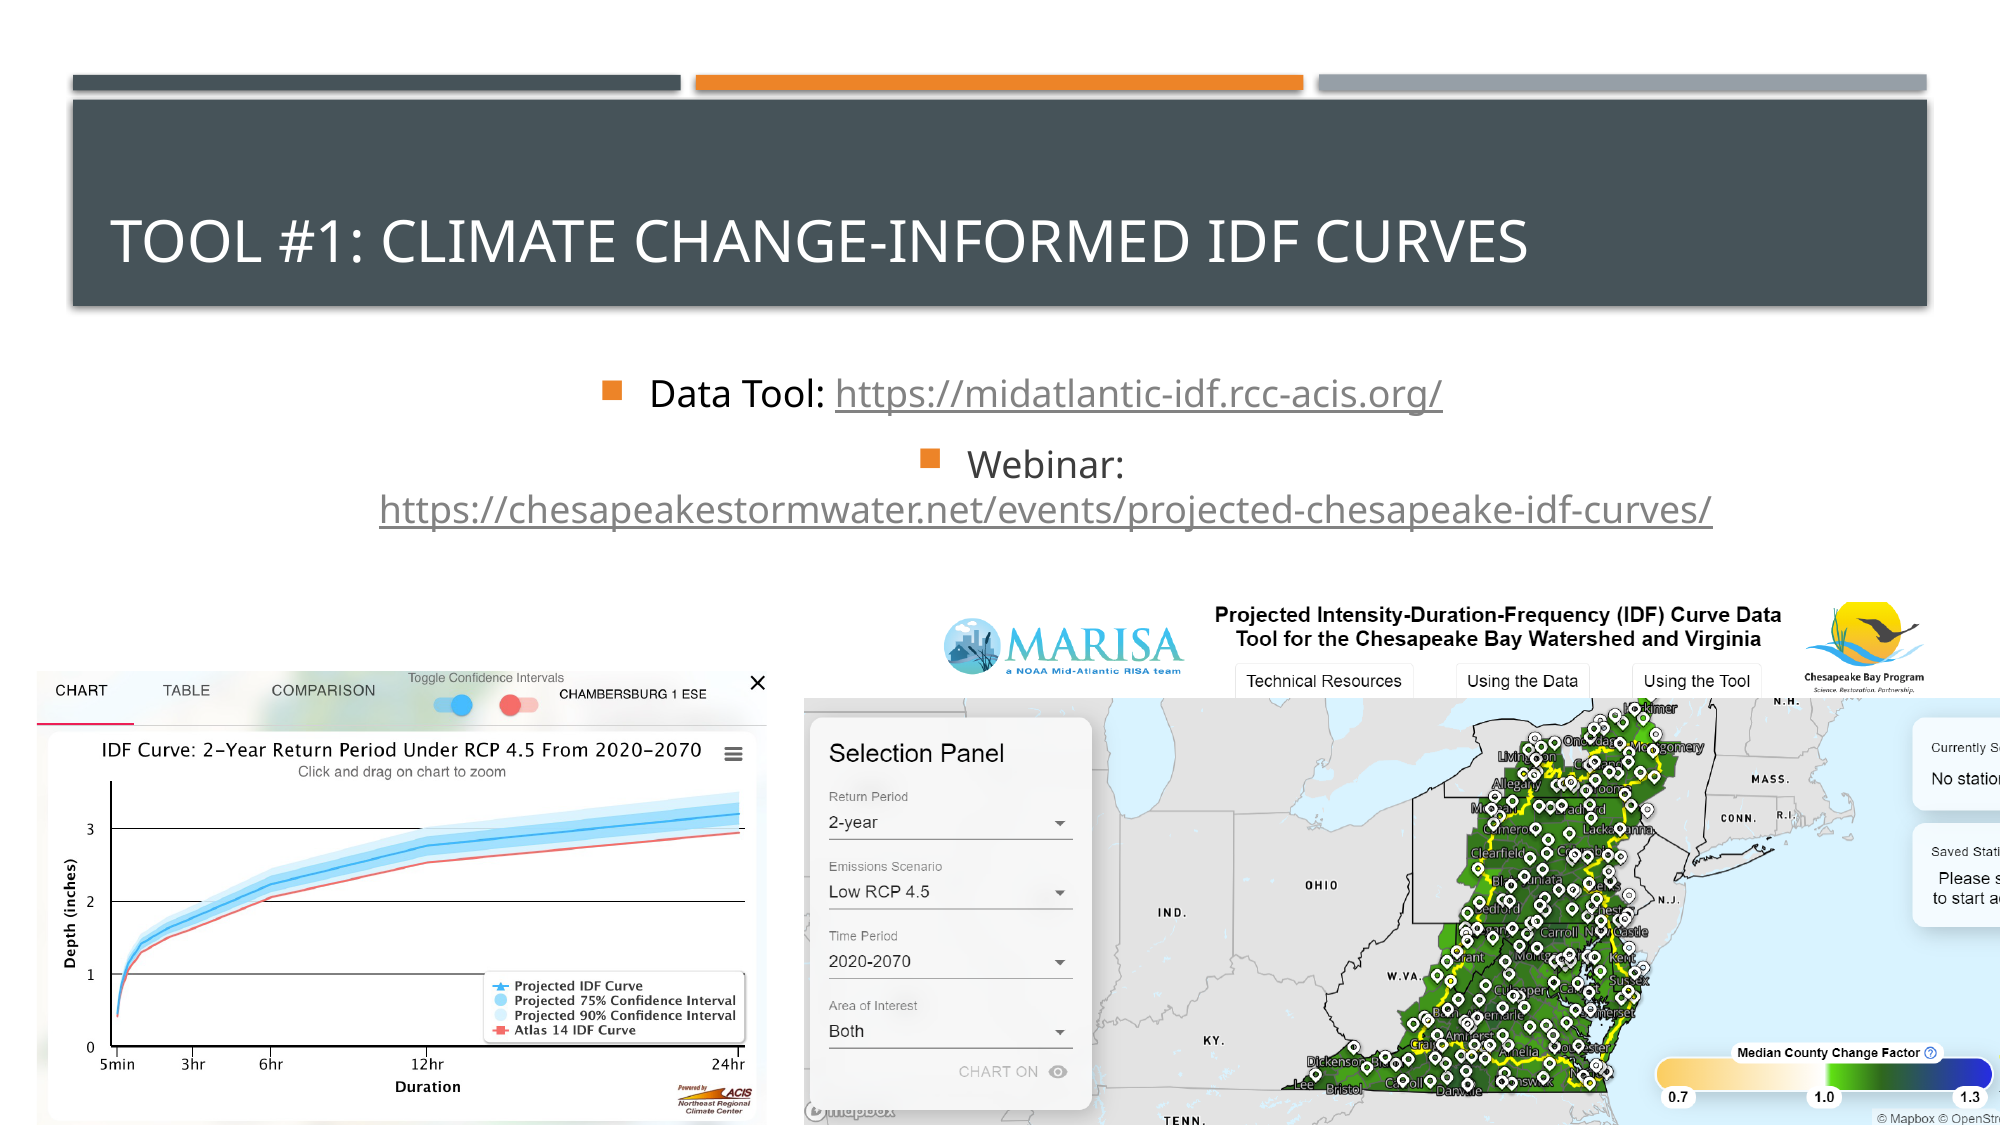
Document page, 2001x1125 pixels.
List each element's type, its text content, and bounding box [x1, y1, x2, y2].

list Data Tool: https://midatlantic-idf.rcc-acis.org/ Webinar: https://chesapeakestormwater.net/events/projected-chesapeake-idf-curves/ [267, 295, 1785, 611]
title Tool #1: Climate Change-Informed IDF Curves [95, 119, 1905, 282]
picture [804, 602, 2000, 1125]
picture [36, 671, 768, 1125]
